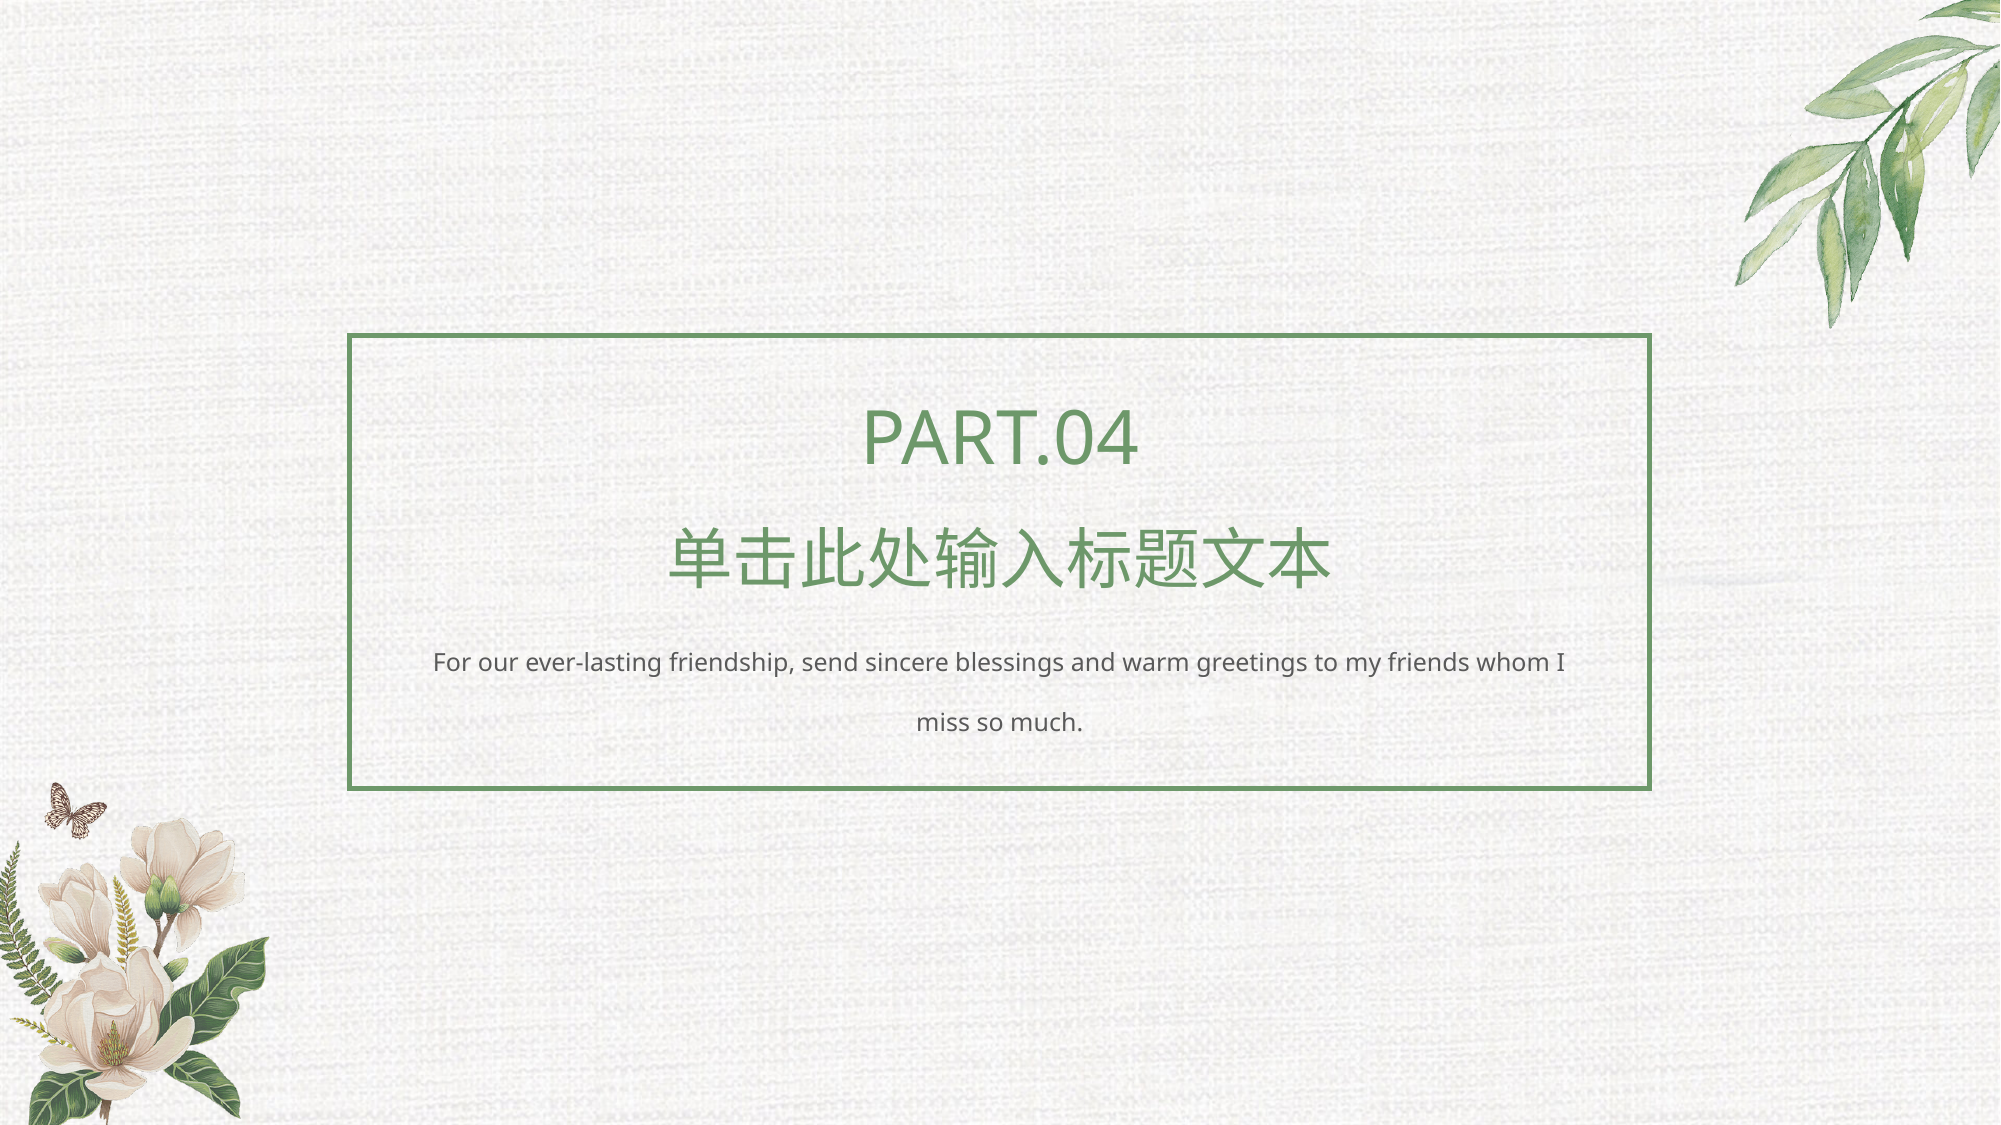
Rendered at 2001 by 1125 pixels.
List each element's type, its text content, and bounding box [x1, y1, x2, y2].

text_box 单击此处输入标题文本 [582, 508, 1418, 604]
text_box [349, 335, 1650, 789]
text_box PART.04 [744, 382, 1256, 488]
text_box For our ever-lasting friendship, send sincere blessings and warm greetings to my friends whom I miss so much. [403, 609, 1596, 744]
picture [0, 0, 2001, 1125]
